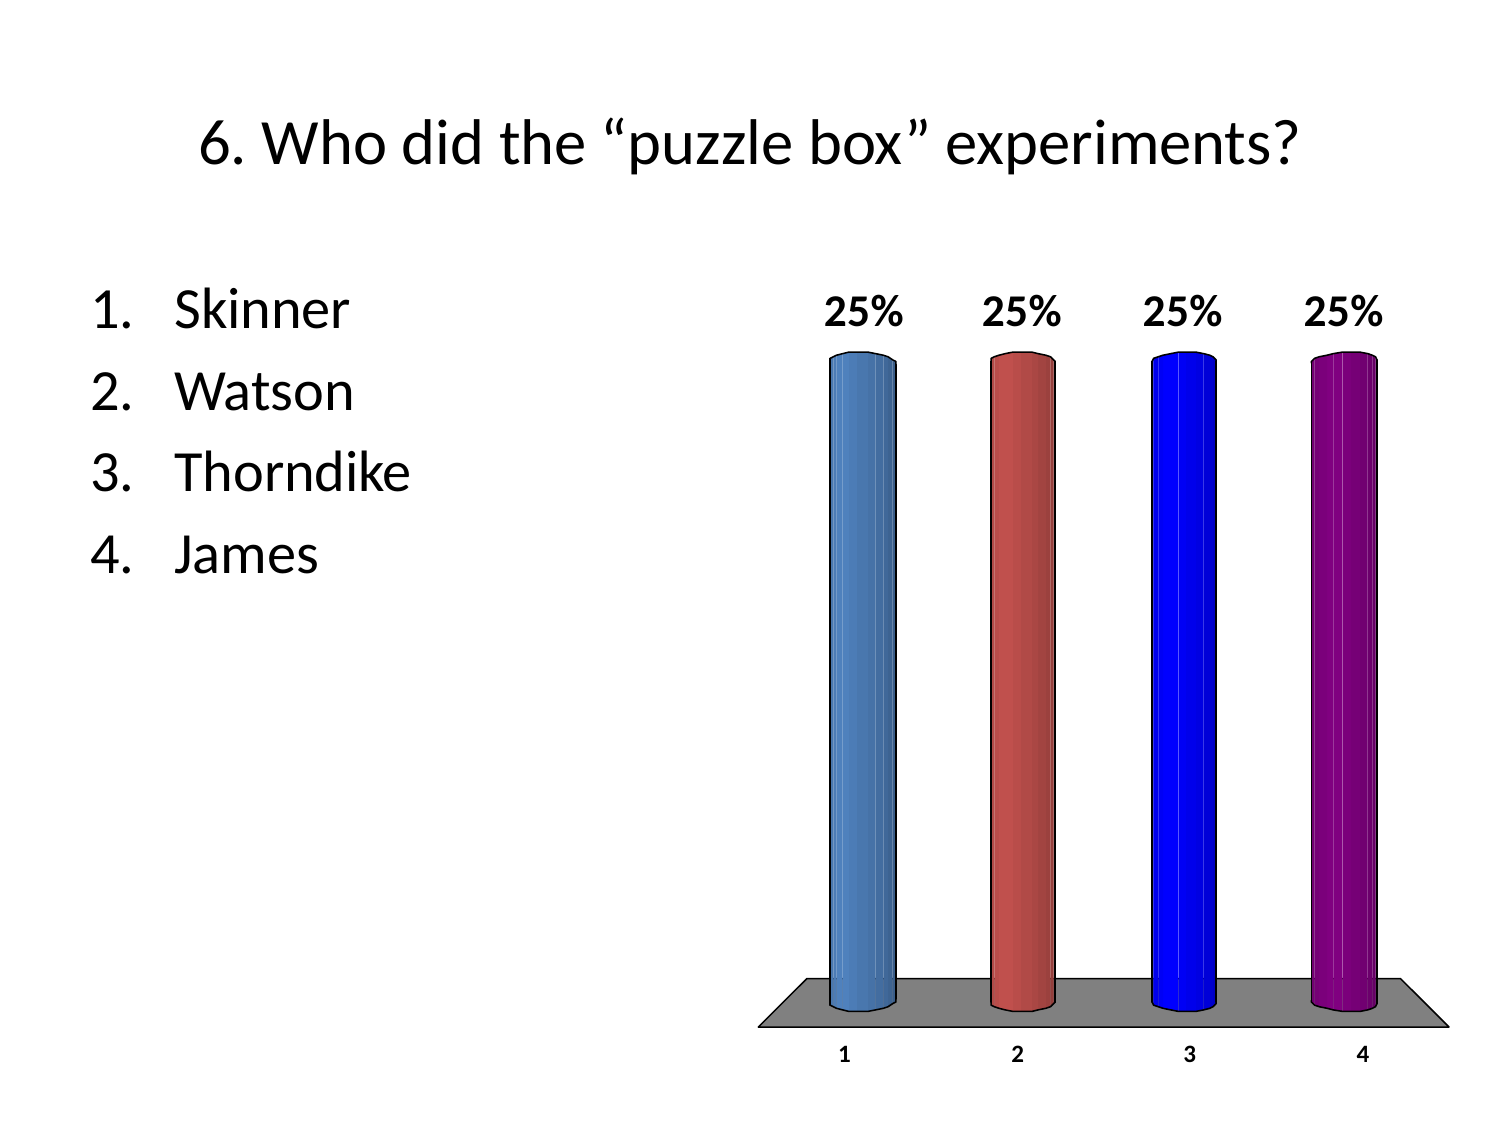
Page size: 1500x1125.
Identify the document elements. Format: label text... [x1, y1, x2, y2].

title 6. Who did the “puzzle box” experiments? [75, 45, 1425, 233]
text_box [739, 270, 1490, 1115]
list Skinner Watson Thorndike James [75, 262, 750, 1005]
